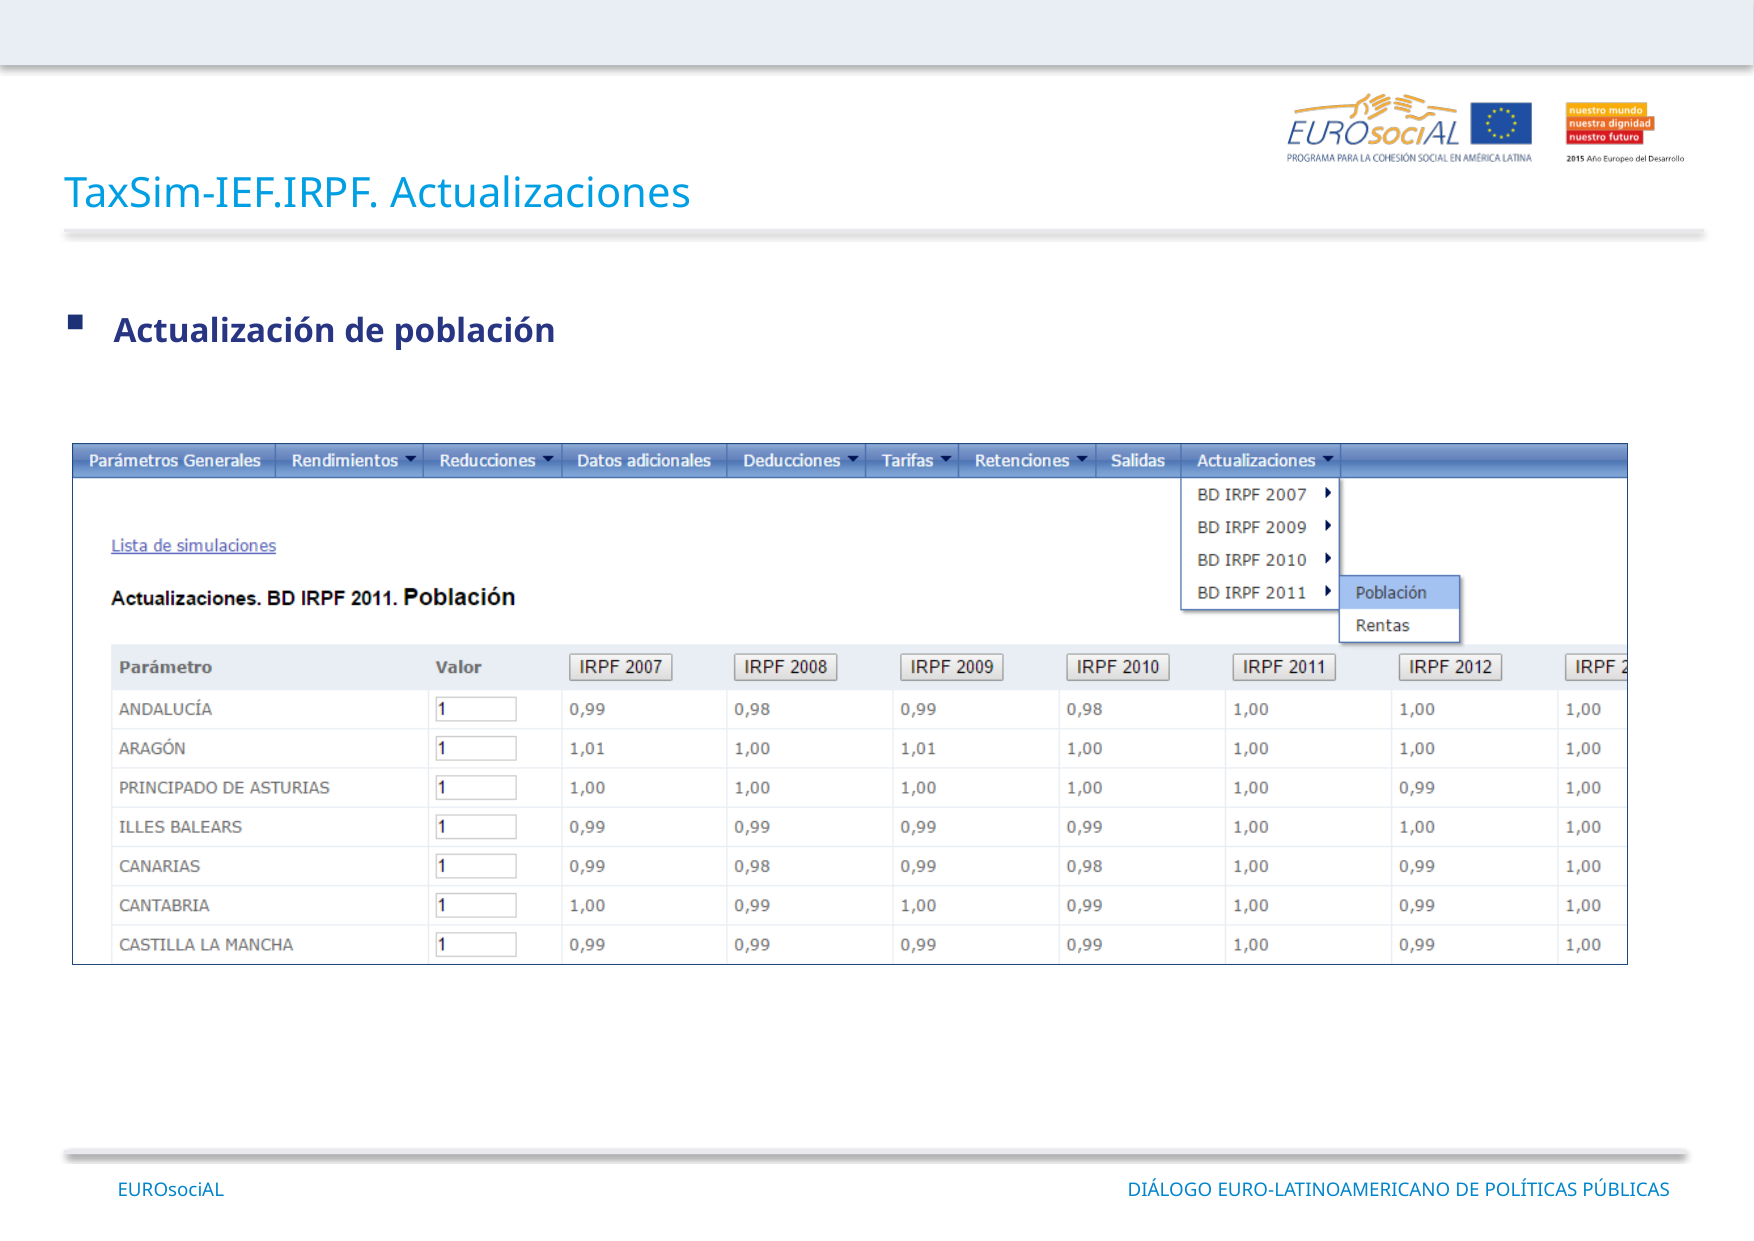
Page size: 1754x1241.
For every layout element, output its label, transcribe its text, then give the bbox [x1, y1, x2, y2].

text_box TaxSim-IEF.IRPF. Actualizaciones [49, 158, 1628, 233]
picture [1278, 88, 1692, 173]
text_box Actualización de población [64, 289, 1692, 361]
picture [72, 442, 1629, 966]
